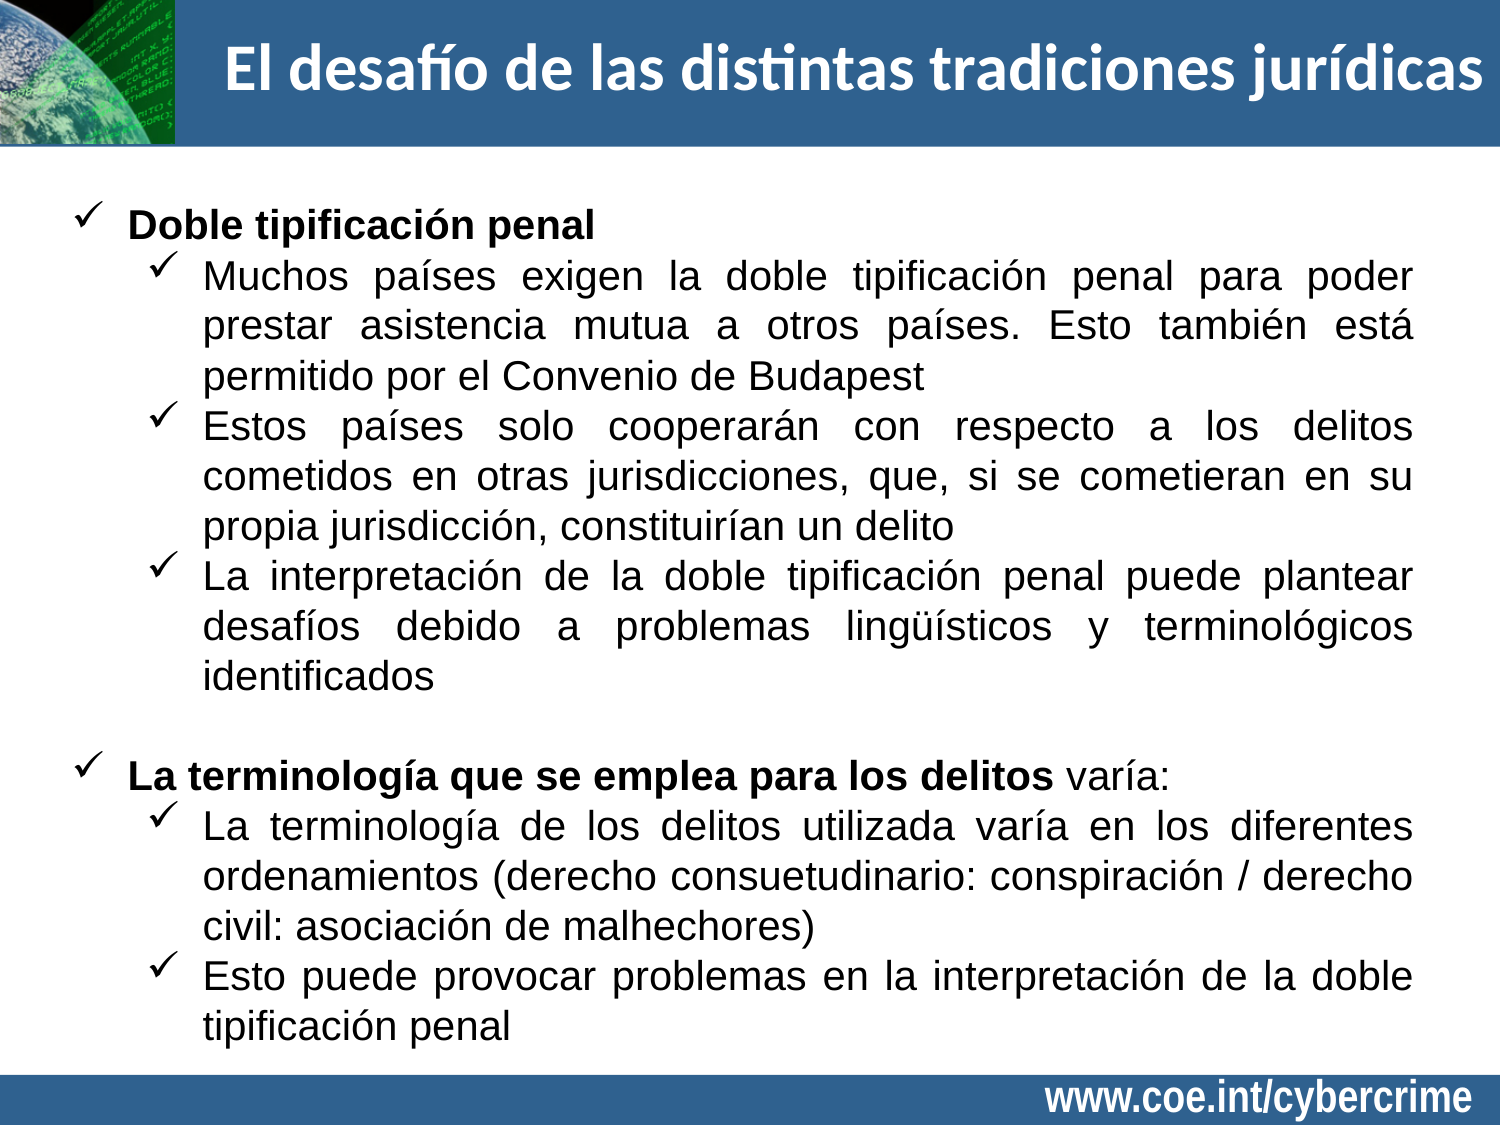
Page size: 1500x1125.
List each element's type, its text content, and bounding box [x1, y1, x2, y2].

text_box El desafío de las distintas tradiciones jurídicas [177, 0, 1500, 149]
picture [0, 0, 175, 144]
text_box [0, 1073, 1030, 1125]
text_box Doble tipificación penal Muchos países exigen la doble tipificación penal para poder prestar asistencia mutua a otros países. Esto también está permitido por el Convenio de Budapest Estos países solo cooperarán con respecto a los delitos cometidos en otras jurisdicciones, que, si se cometieran en su propia jurisdicción, constituirían un delito La interpretación de la doble tipificación penal puede plantear desafíos debido a problemas lingüísticos y terminológicos identificados La terminología que se emplea para los delitos varía: La terminología de los delitos utilizada varía en los diferentes ordenamientos (derecho consuetudinario: conspiración / derecho civil: asociación de malhechores) Esto puede provocar problemas en la interpretación de la doble tipificación penal [56, 190, 1430, 1057]
text_box www.coe.int/cybercrime [1030, 1059, 1500, 1125]
